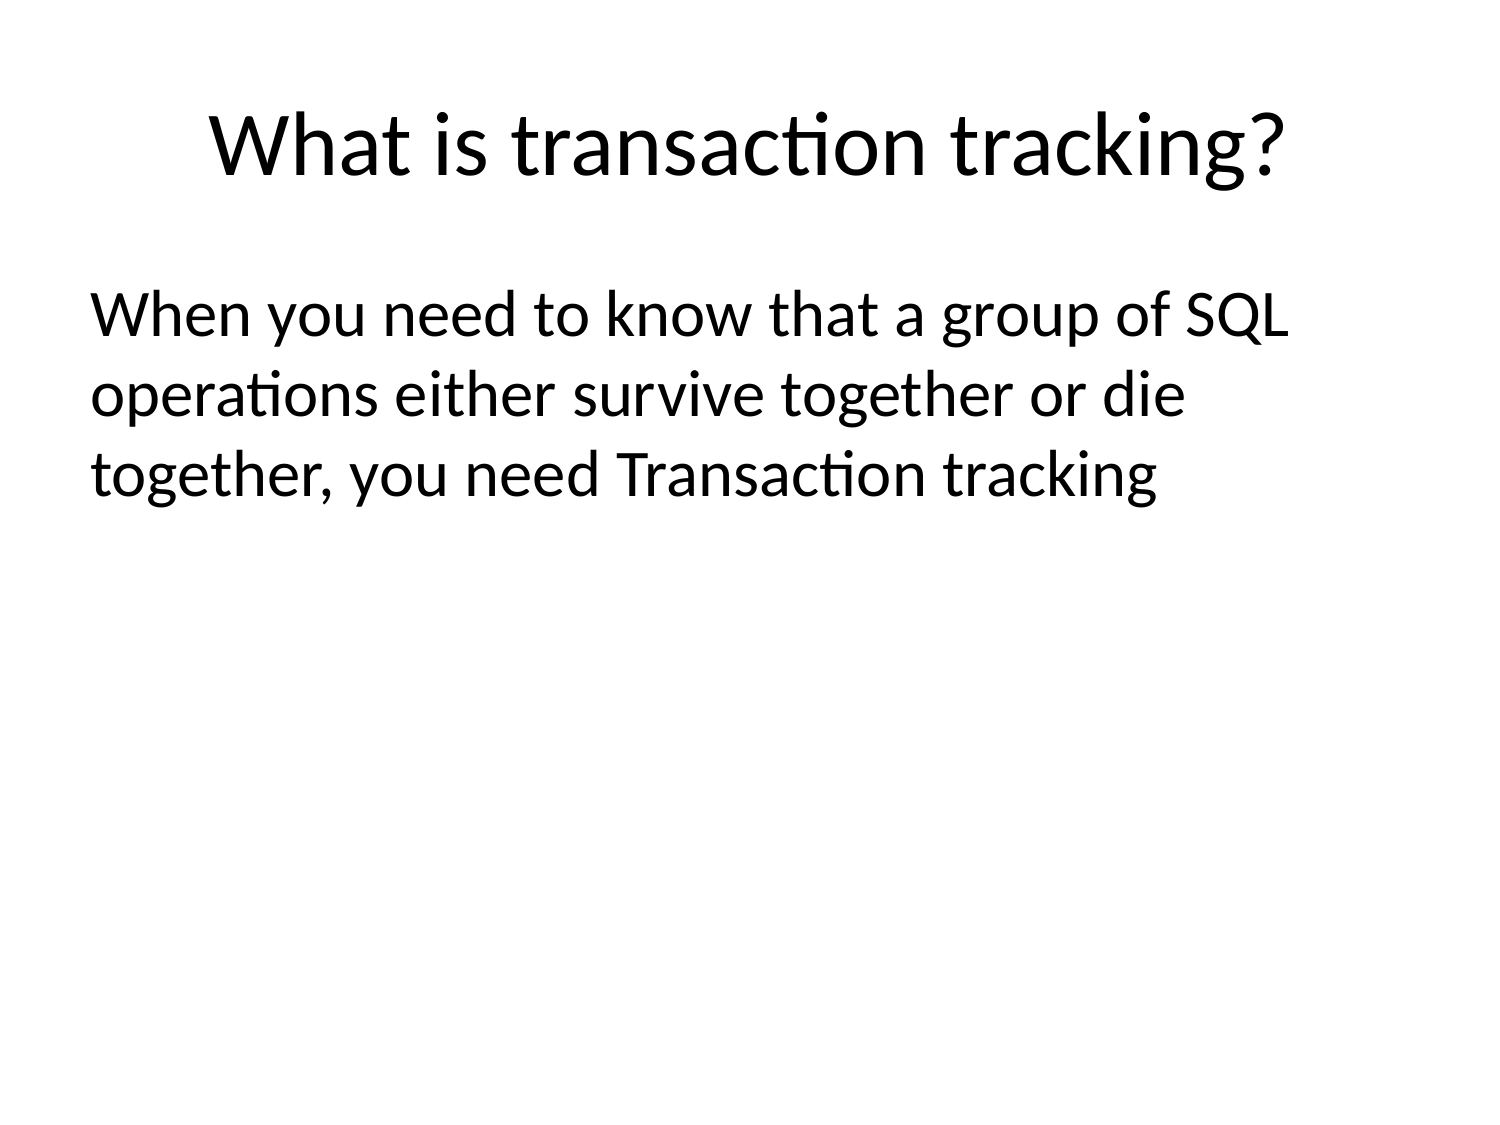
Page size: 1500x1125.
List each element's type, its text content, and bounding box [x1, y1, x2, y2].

list When you need to know that a group of SQL operations either survive together or die together, you need Transaction tracking [75, 262, 1425, 1005]
title What is transaction tracking? [75, 45, 1425, 233]
